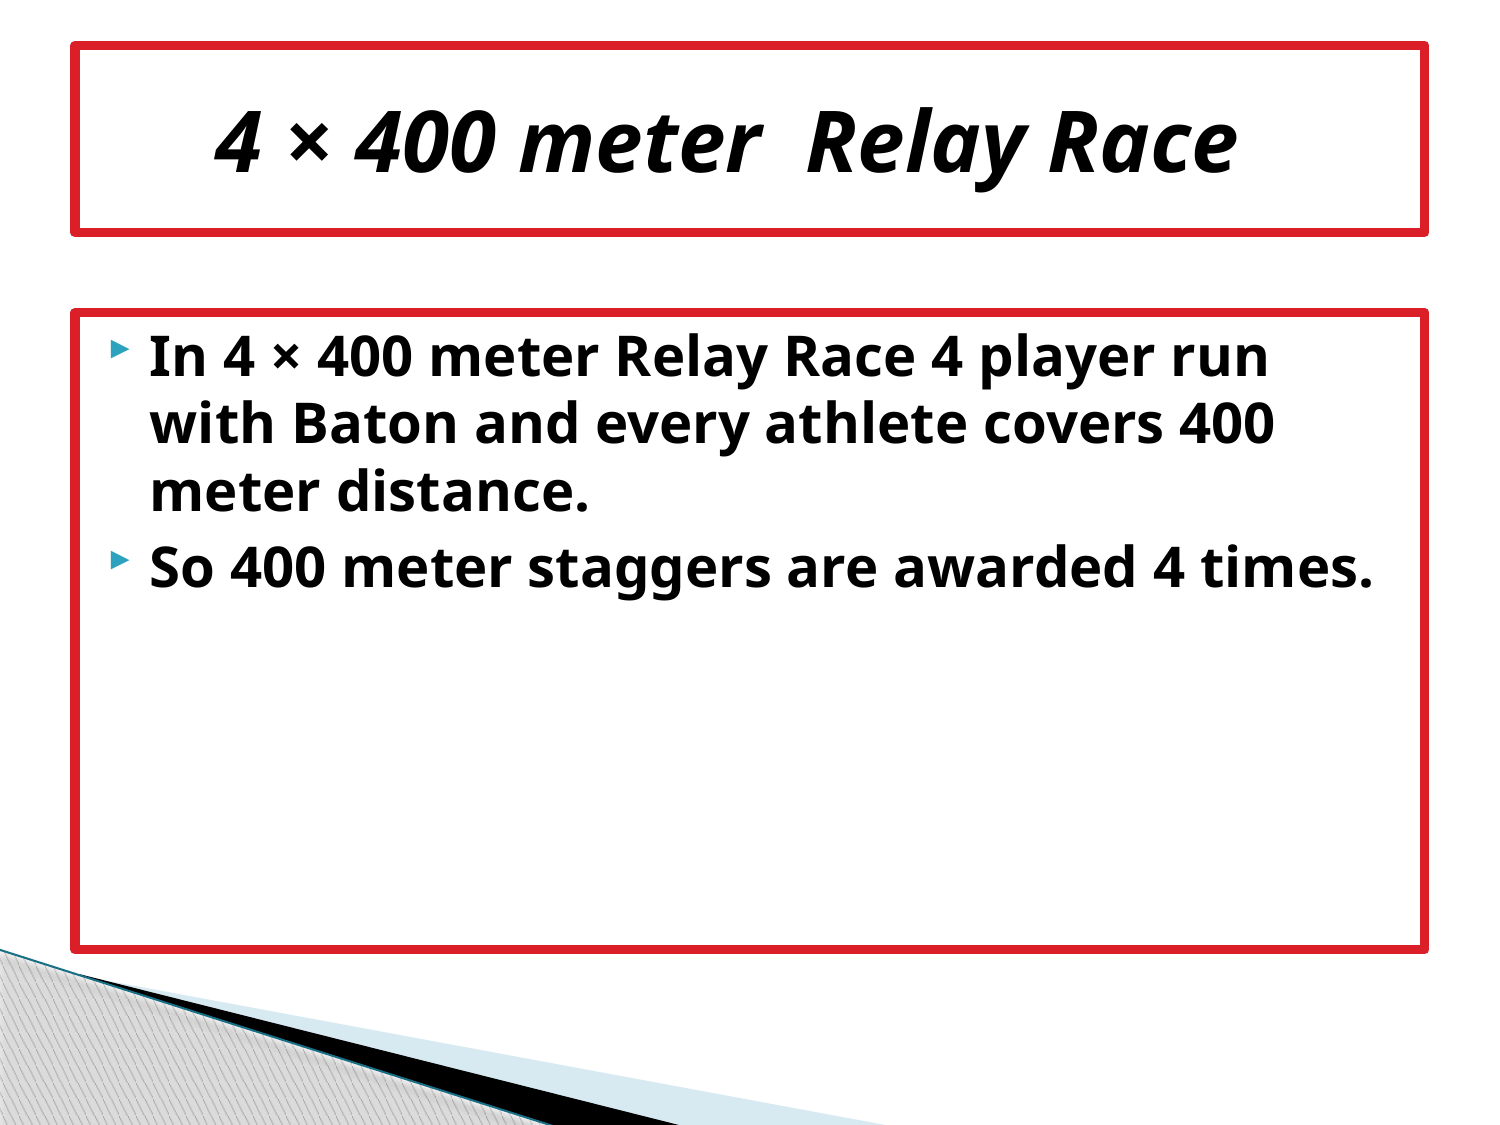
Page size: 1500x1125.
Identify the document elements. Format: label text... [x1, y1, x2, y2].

list In 4 × 400 meter Relay Race 4 player run with Baton and every athlete covers 400 meter distance. So 400 meter staggers are awarded 4 times. [70, 308, 1429, 954]
title 4 × 400 meter Relay Race [70, 41, 1429, 237]
